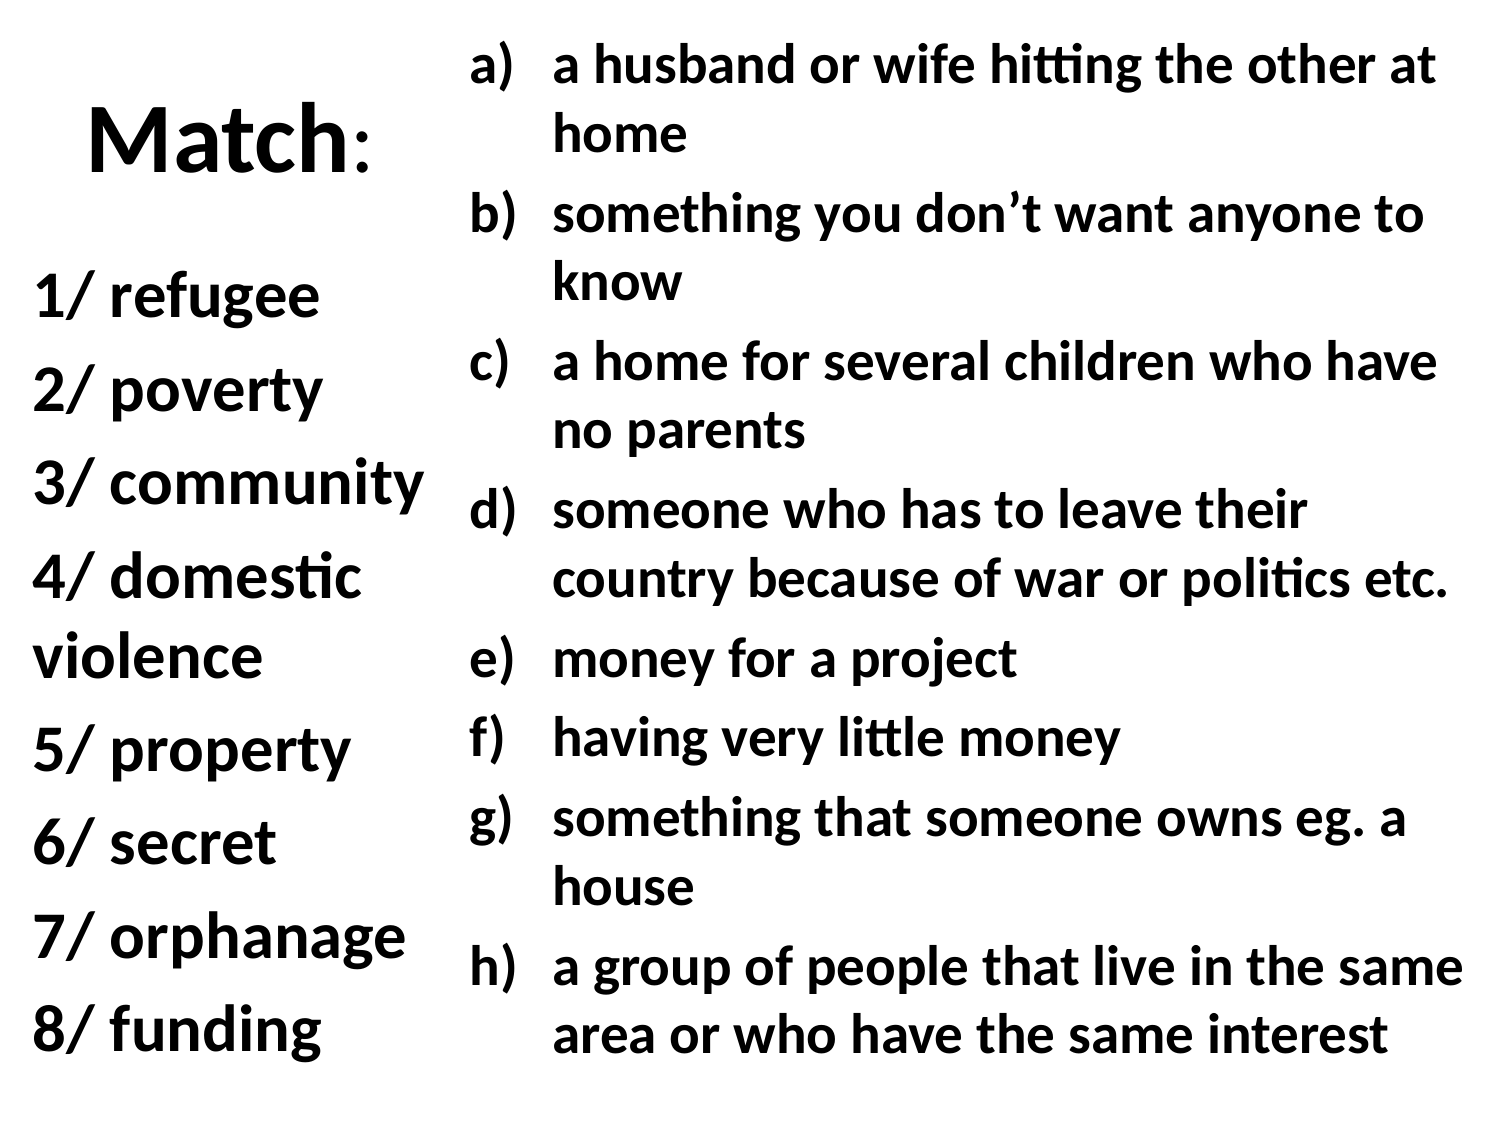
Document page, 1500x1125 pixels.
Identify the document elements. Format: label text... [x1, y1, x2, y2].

list a husband or wife hitting the other at home something you don’t want anyone to know a home for several children who have no parents someone who has to leave their country because of war or politics etc. money for a project having very little money something that someone owns eg. a house a group of people that live in the same area or who have the same interest [454, 19, 1500, 1125]
title Match: [29, 45, 432, 220]
list 1/ refugee 2/ poverty 3/ community 4/ domestic violence 5/ property 6/ secret 7/ orphanage 8/ funding [17, 243, 454, 1106]
